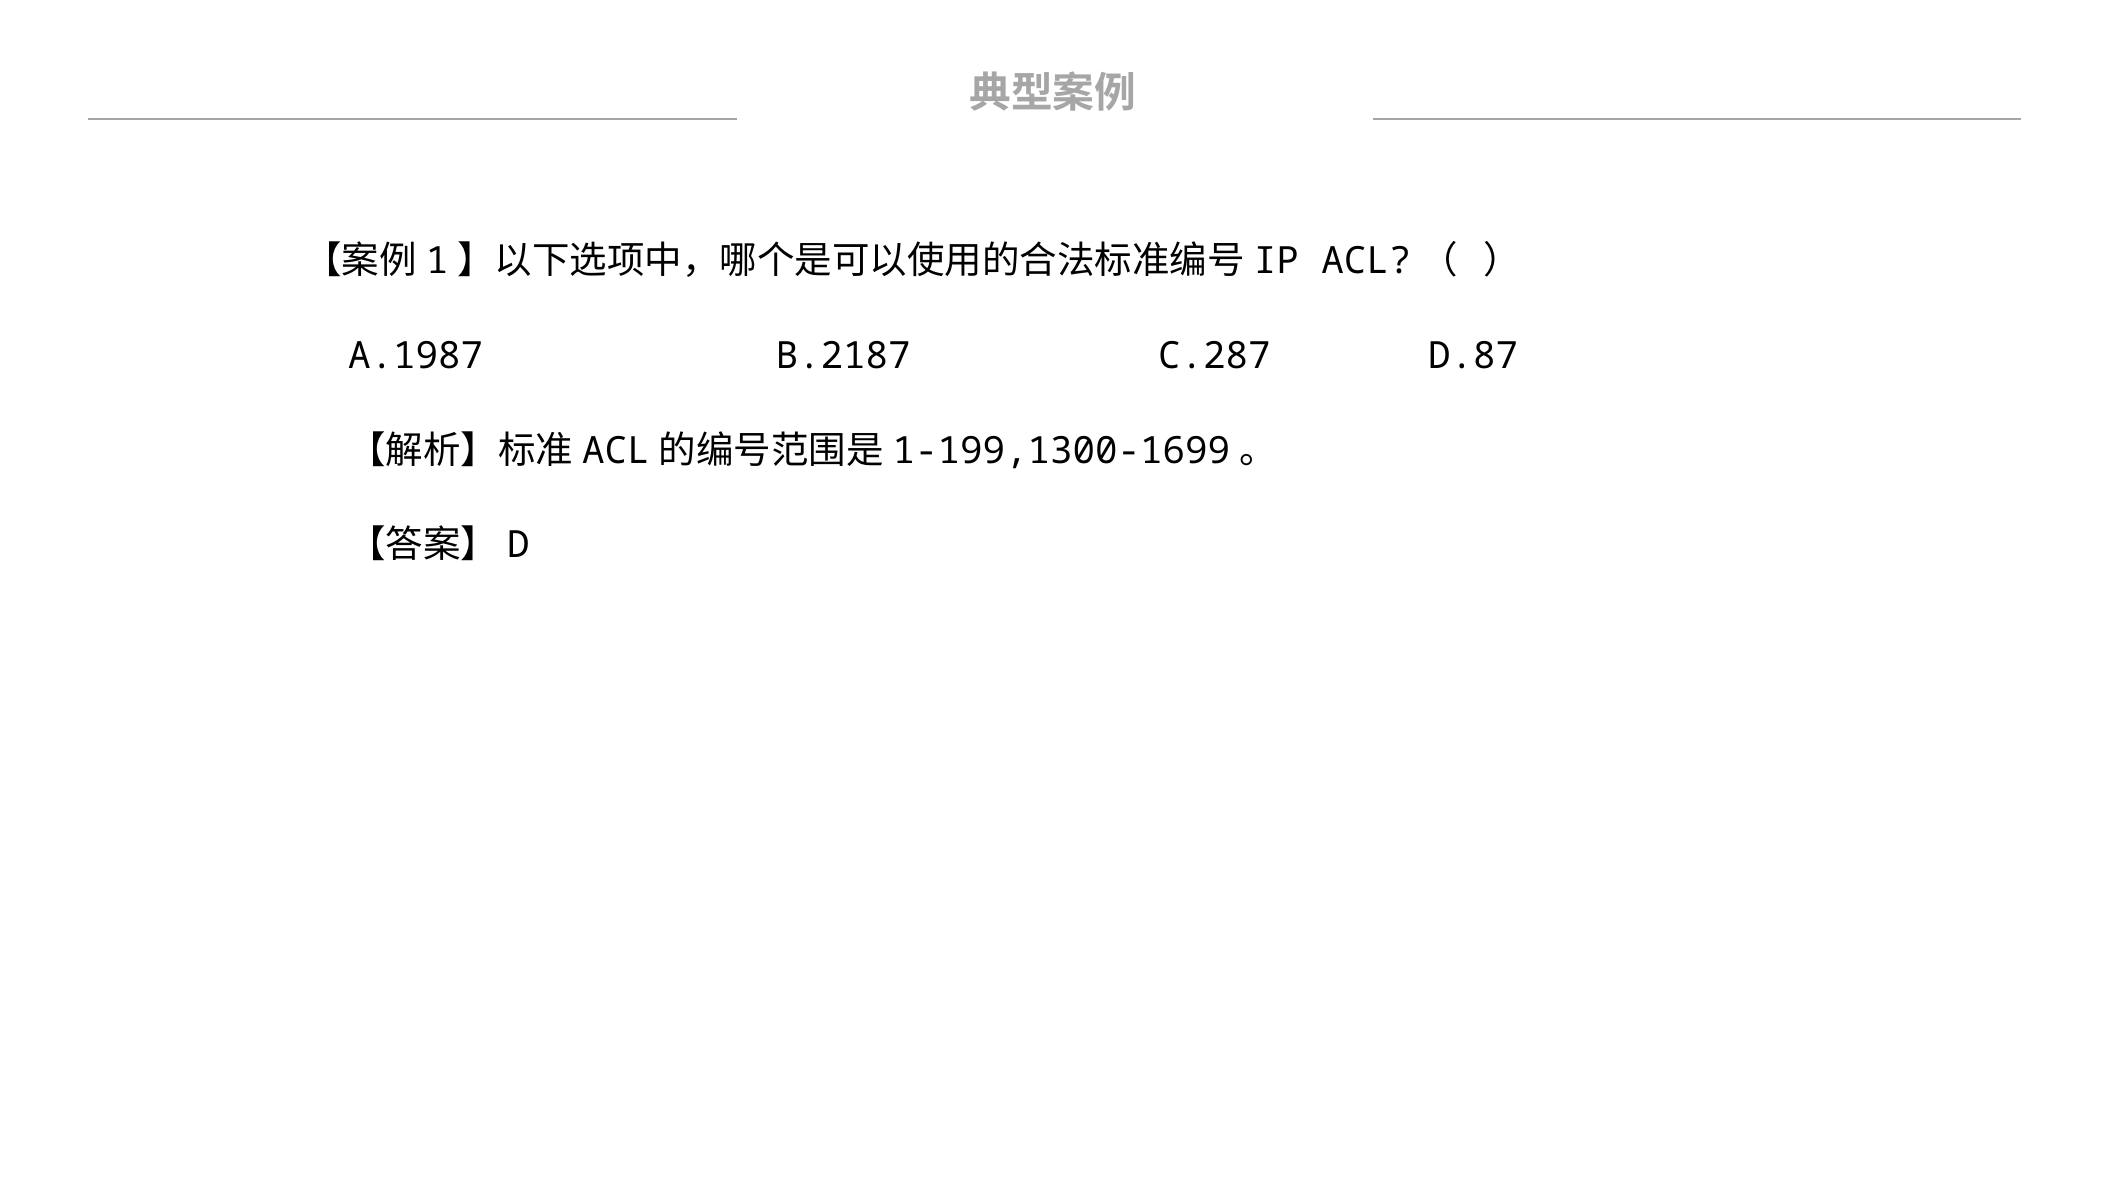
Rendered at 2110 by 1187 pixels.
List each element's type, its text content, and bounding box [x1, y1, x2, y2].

text_box 典型案例 [728, 65, 1377, 116]
text_box 【案例1】以下选项中，哪个是可以使用的合法标准编号IP ACL?（ ） A.1987 B.2187 C.287 D.87 【解析】标准ACL的编号范围是1-199,1300-1699。 【答案】D [245, 228, 1647, 573]
